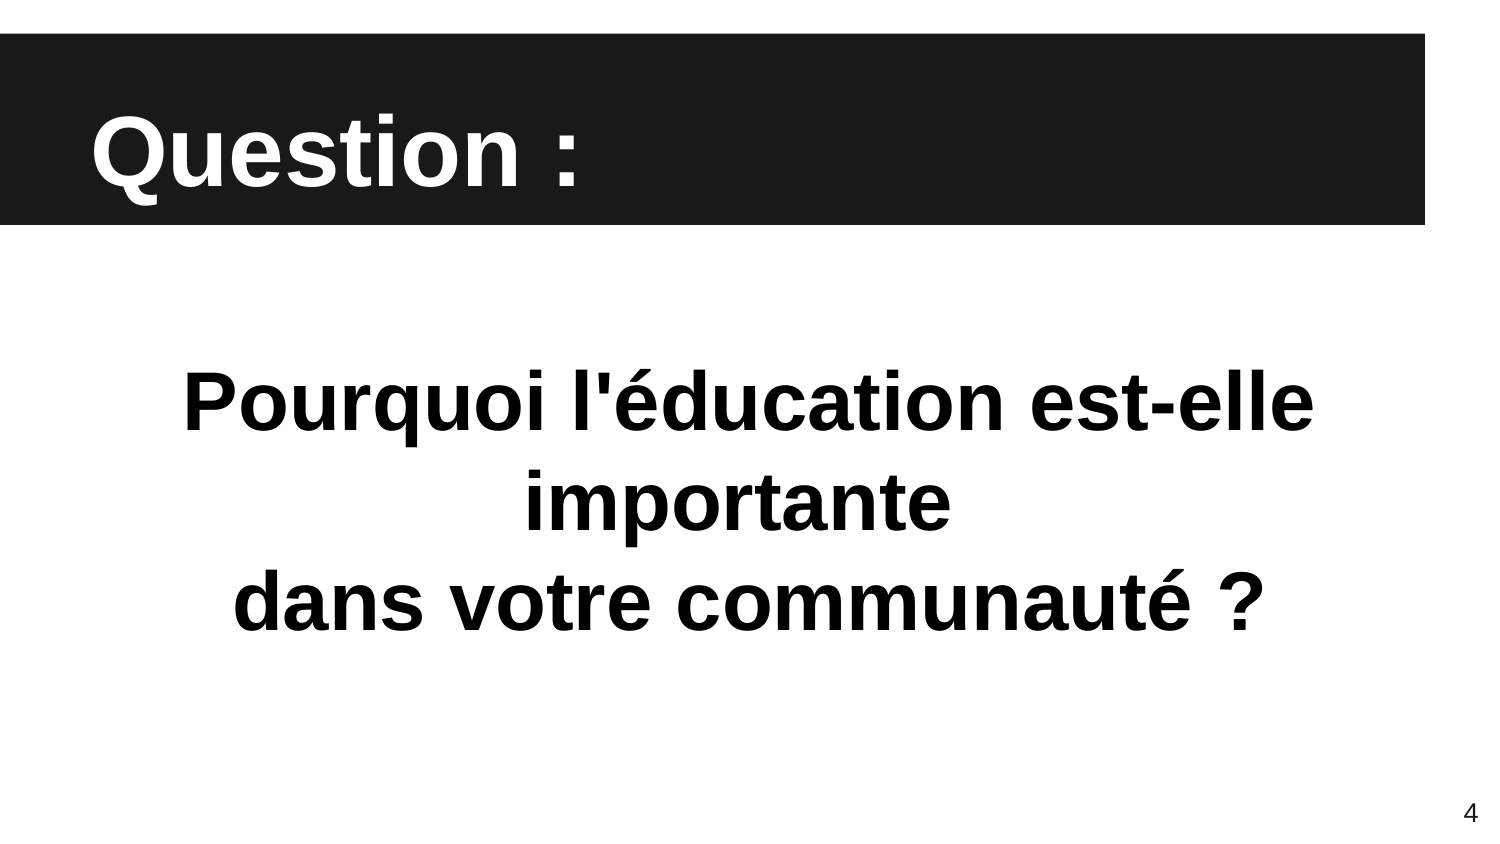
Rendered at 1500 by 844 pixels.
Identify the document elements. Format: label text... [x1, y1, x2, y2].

slide_number 4 [1403, 779, 1494, 844]
text_box Pourquoi l'éducation est-elle importante dans votre communauté ? [7, 331, 1493, 466]
title Question : [75, 33, 1425, 221]
